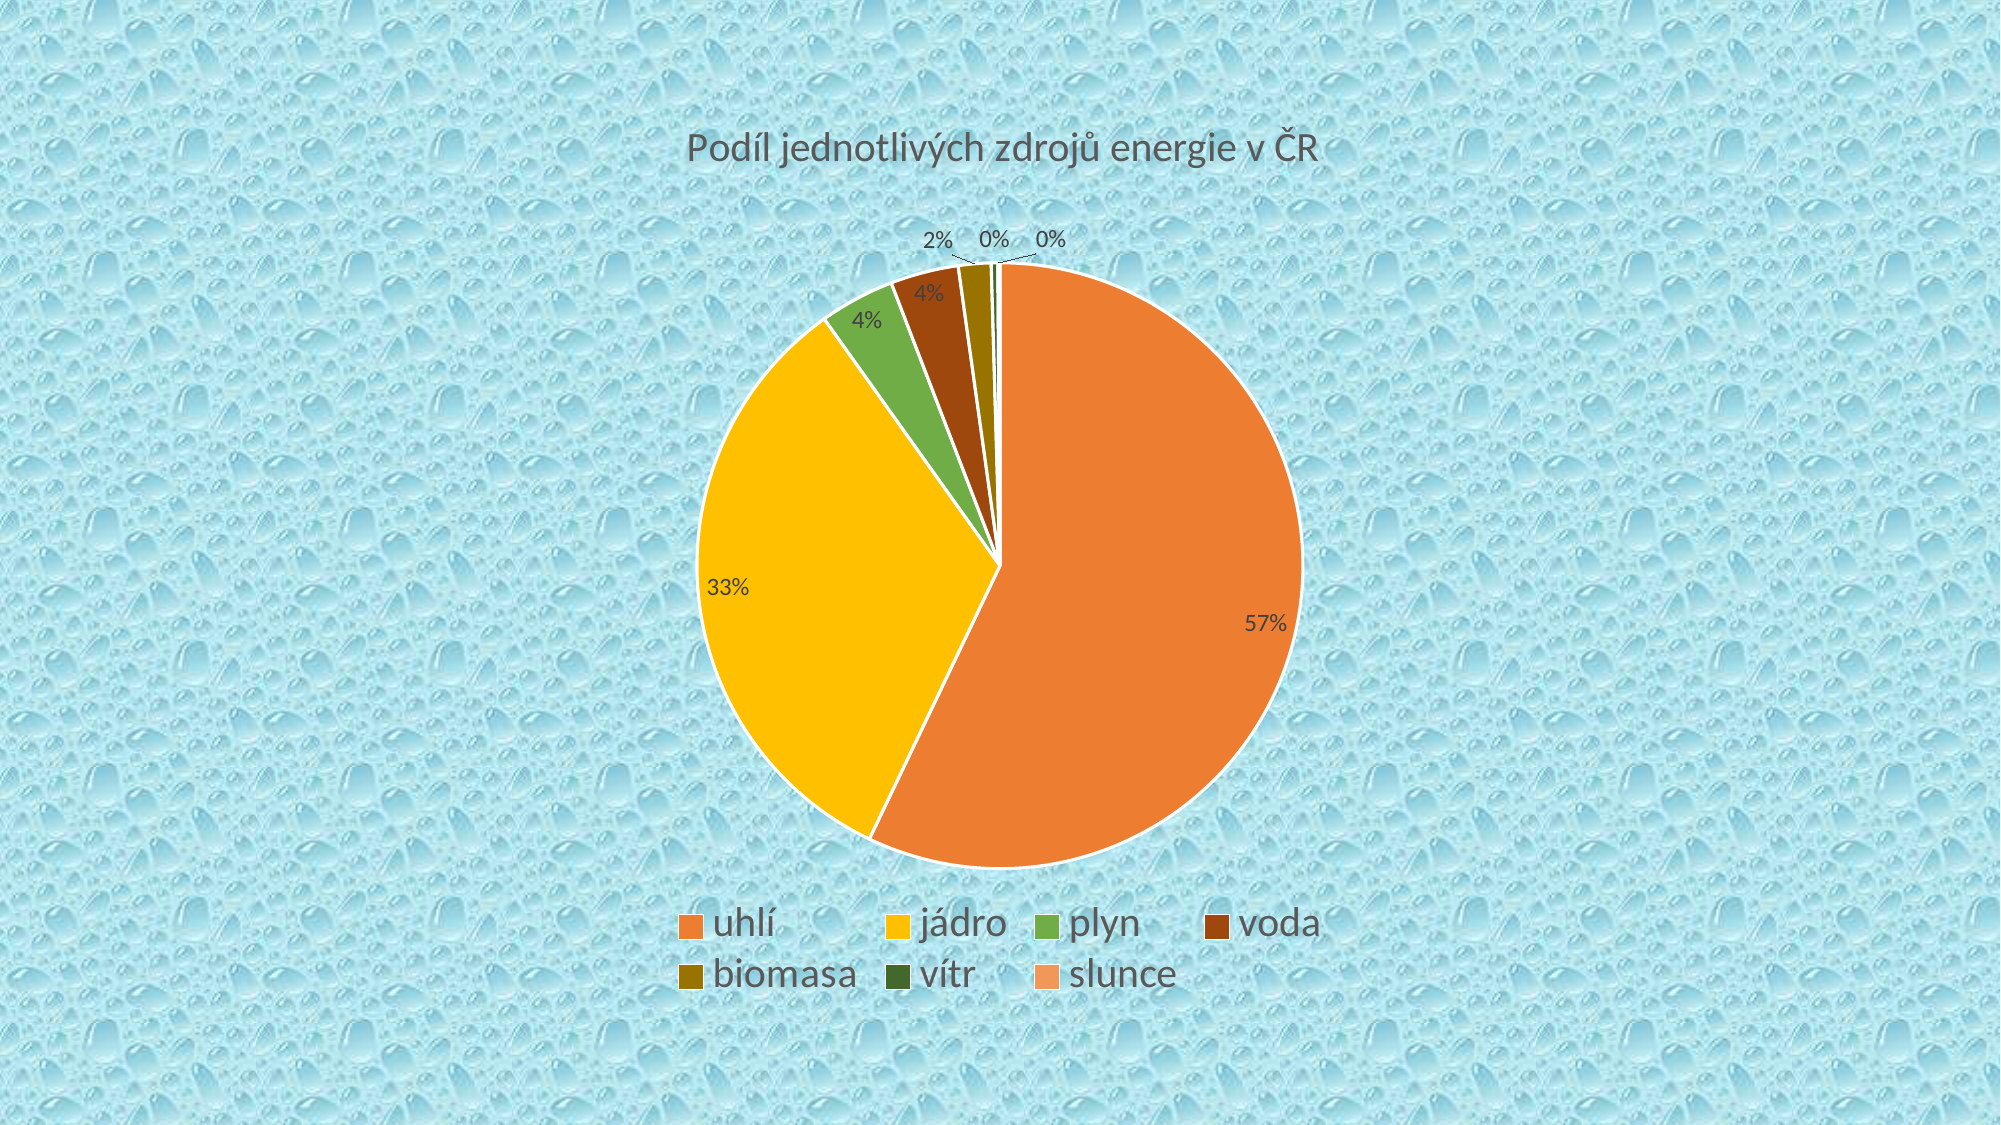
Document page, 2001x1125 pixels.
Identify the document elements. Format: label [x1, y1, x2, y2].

picture [0, 0, 2001, 1125]
chart [333, 117, 1667, 1007]
